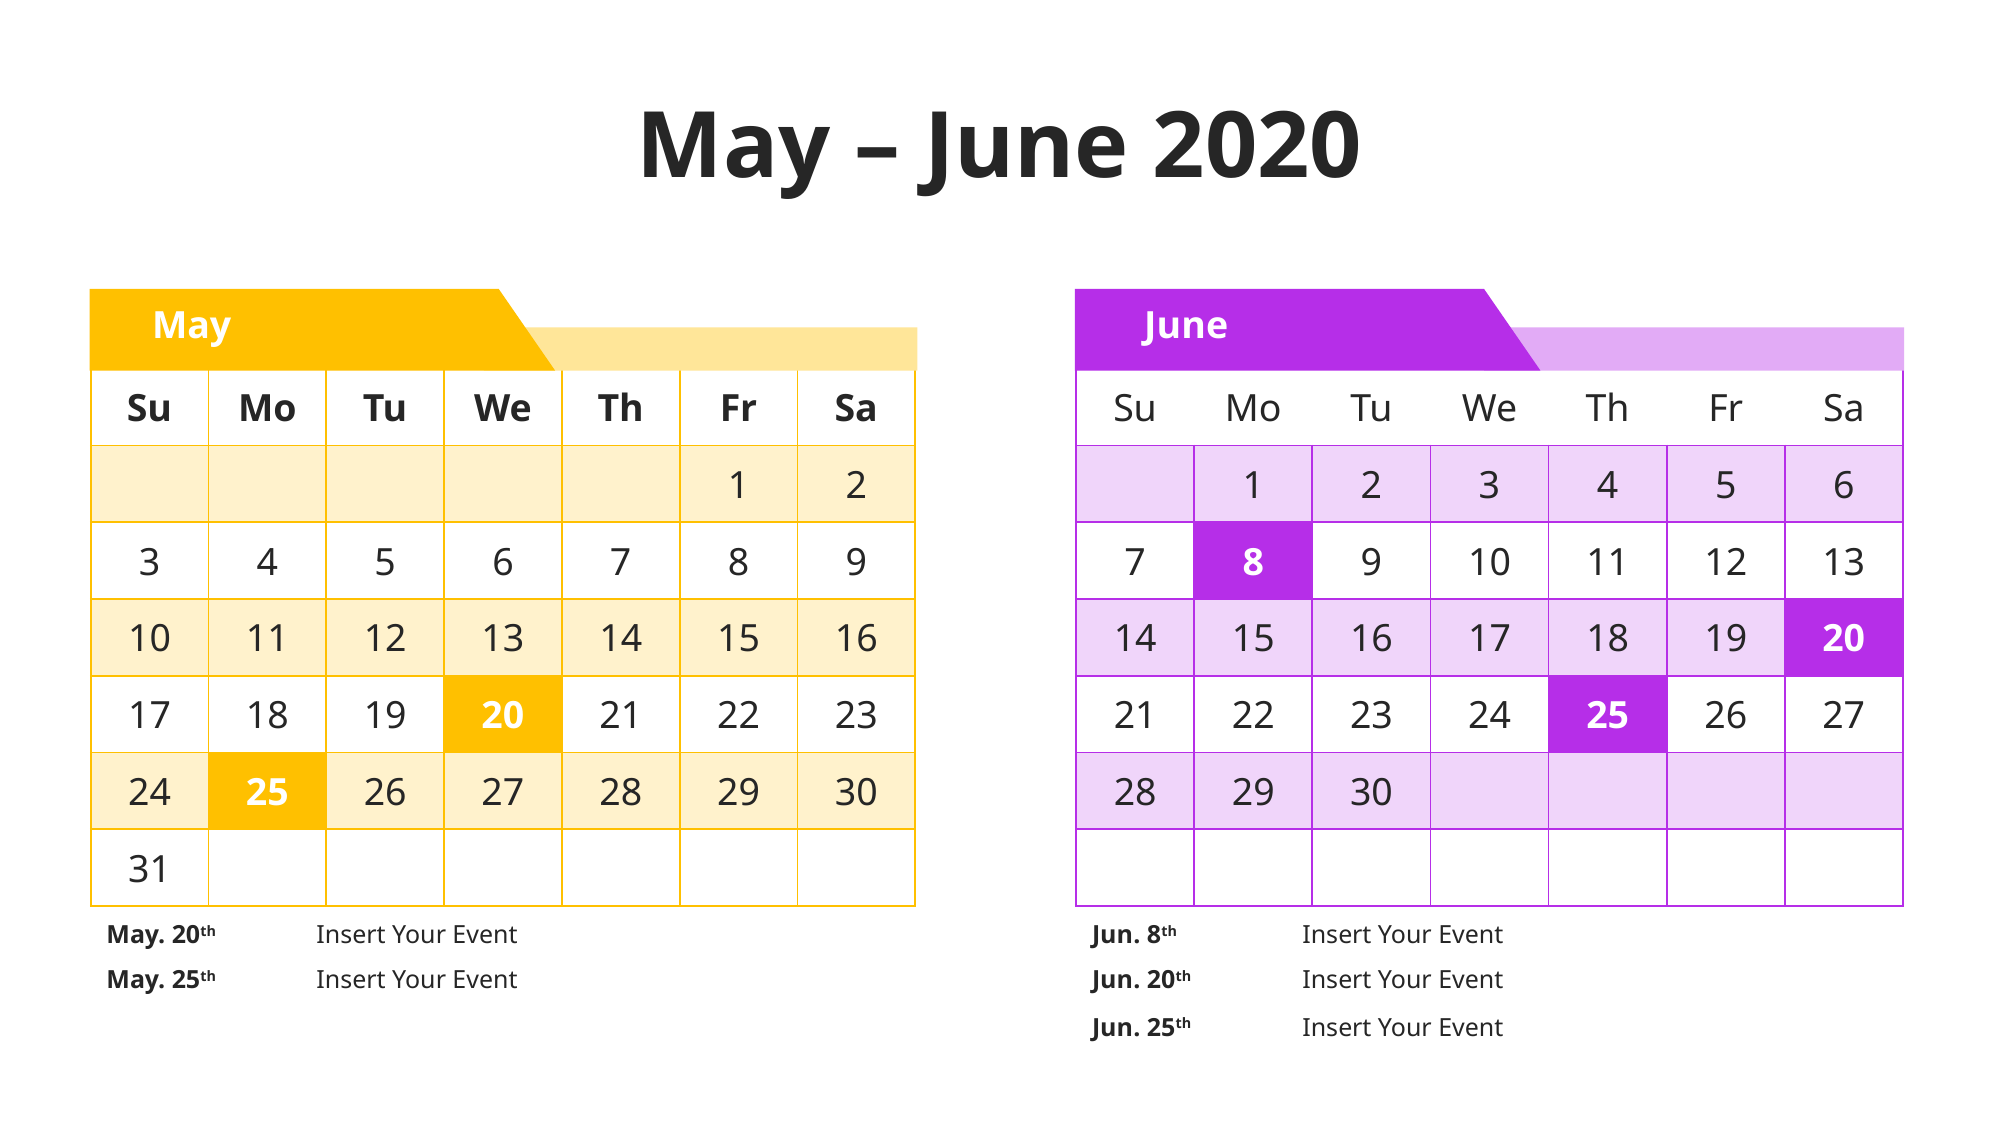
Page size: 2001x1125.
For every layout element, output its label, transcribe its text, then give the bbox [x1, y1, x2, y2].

table_cell [798, 830, 914, 905]
text_box [1531, 326, 1905, 372]
table_cell 16 [798, 600, 914, 675]
table_cell 22 [1195, 677, 1311, 752]
text_box May. 25th [91, 956, 272, 1002]
table_cell 30 [798, 753, 914, 828]
text_box [546, 326, 918, 372]
table_cell [1195, 830, 1311, 905]
table_header Mo [1194, 372, 1312, 445]
table_cell 4 [1549, 446, 1666, 521]
table_cell 24 [92, 753, 208, 828]
table_cell 20 [445, 677, 561, 752]
table_cell 21 [1077, 677, 1193, 752]
table_cell [563, 830, 679, 905]
table_header We [1430, 372, 1549, 445]
table_cell [1549, 830, 1666, 905]
table_cell 20 [1786, 600, 1902, 675]
table_cell [1786, 830, 1902, 905]
table_cell 31 [92, 830, 208, 905]
table_header Th [563, 372, 679, 445]
text_box [88, 287, 558, 372]
table_cell 18 [1549, 600, 1666, 675]
table_cell 18 [209, 677, 325, 752]
table_cell [1549, 753, 1666, 828]
table_cell 19 [327, 677, 443, 752]
table_cell 14 [563, 600, 679, 675]
table_cell 26 [327, 753, 443, 828]
table_cell 9 [1313, 523, 1430, 598]
table_cell 6 [1786, 446, 1902, 521]
table_cell 27 [1786, 677, 1902, 752]
table_header Sa [798, 372, 914, 445]
text_box May. 20th [91, 911, 272, 956]
table_cell 5 [327, 523, 443, 598]
table_cell 17 [92, 677, 208, 752]
table_cell 25 [209, 753, 325, 828]
table_cell 2 [798, 446, 914, 521]
table_cell [327, 446, 443, 521]
table_cell [445, 830, 561, 905]
table_cell 15 [1195, 600, 1311, 675]
table_cell 11 [209, 600, 325, 675]
table_cell [563, 446, 679, 521]
table_cell 27 [445, 753, 561, 828]
table_cell [1077, 830, 1193, 905]
table_cell 11 [1549, 523, 1666, 598]
table_cell [445, 446, 561, 521]
text_box Insert Your Event [301, 956, 807, 1002]
table_cell [92, 446, 208, 521]
table_header Fr [681, 372, 797, 445]
table_cell [327, 830, 443, 905]
text_box May [137, 293, 643, 354]
table_header We [445, 372, 561, 445]
table_cell 23 [1313, 677, 1430, 752]
text_box Insert Your Event [1287, 1003, 1793, 1049]
table_cell 24 [1431, 677, 1548, 752]
text_box Jun. 25th [1077, 1003, 1258, 1049]
table_cell 15 [681, 600, 797, 675]
text_box Insert Your Event [1287, 911, 1793, 956]
table_header Fr [1667, 372, 1785, 445]
table_cell 19 [1668, 600, 1784, 675]
text_box [1073, 287, 1543, 372]
table_cell 10 [92, 600, 208, 675]
text_box Jun. 20th [1077, 956, 1258, 1002]
table_cell 1 [1195, 446, 1311, 521]
table_cell 17 [1431, 600, 1548, 675]
table_cell [1431, 830, 1548, 905]
table_cell 8 [1195, 523, 1311, 598]
table_cell 7 [563, 523, 679, 598]
table_cell 28 [1077, 753, 1193, 828]
text_box June [1129, 293, 1635, 354]
table_cell 13 [445, 600, 561, 675]
table_cell 29 [1195, 753, 1311, 828]
table_cell 13 [1786, 523, 1902, 598]
table_cell 6 [445, 523, 561, 598]
text_box Insert Your Event [1287, 956, 1793, 1002]
table_header Mo [209, 372, 325, 445]
table_cell 28 [563, 753, 679, 828]
table_cell 26 [1668, 677, 1784, 752]
table_cell 29 [681, 753, 797, 828]
table_cell 4 [209, 523, 325, 598]
table_cell 12 [1668, 523, 1784, 598]
table_cell 8 [681, 523, 797, 598]
table_cell [681, 830, 797, 905]
table_cell [1786, 753, 1902, 828]
table_cell [1668, 753, 1784, 828]
table_cell [1077, 446, 1193, 521]
table_cell 23 [798, 677, 914, 752]
table_cell 2 [1313, 446, 1430, 521]
table_header Th [1549, 372, 1667, 445]
table_cell 22 [681, 677, 797, 752]
table_cell 21 [563, 677, 679, 752]
table_cell [1313, 830, 1430, 905]
table_cell 1 [681, 446, 797, 521]
table_cell [1431, 753, 1548, 828]
table_header Su [92, 372, 208, 445]
table_header Su [1077, 372, 1194, 445]
table_header Tu [327, 372, 443, 445]
table_header Tu [1312, 372, 1430, 445]
table_cell 5 [1668, 446, 1784, 521]
text_box Jun. 8th [1077, 911, 1258, 956]
table_cell 25 [1549, 677, 1666, 752]
table_cell 14 [1077, 600, 1193, 675]
table_cell 12 [327, 600, 443, 675]
table_cell 7 [1077, 523, 1193, 598]
table_cell 9 [798, 523, 914, 598]
table_cell [209, 446, 325, 521]
table_cell [1668, 830, 1784, 905]
title May – June 2020 [137, 38, 1863, 257]
table_cell 10 [1431, 523, 1548, 598]
table_cell 3 [1431, 446, 1548, 521]
table_cell [209, 830, 325, 905]
table_cell 16 [1313, 600, 1430, 675]
text_box Insert Your Event [301, 911, 807, 956]
table_cell 30 [1313, 753, 1430, 828]
table_cell 3 [92, 523, 208, 598]
table_header Sa [1785, 372, 1902, 445]
